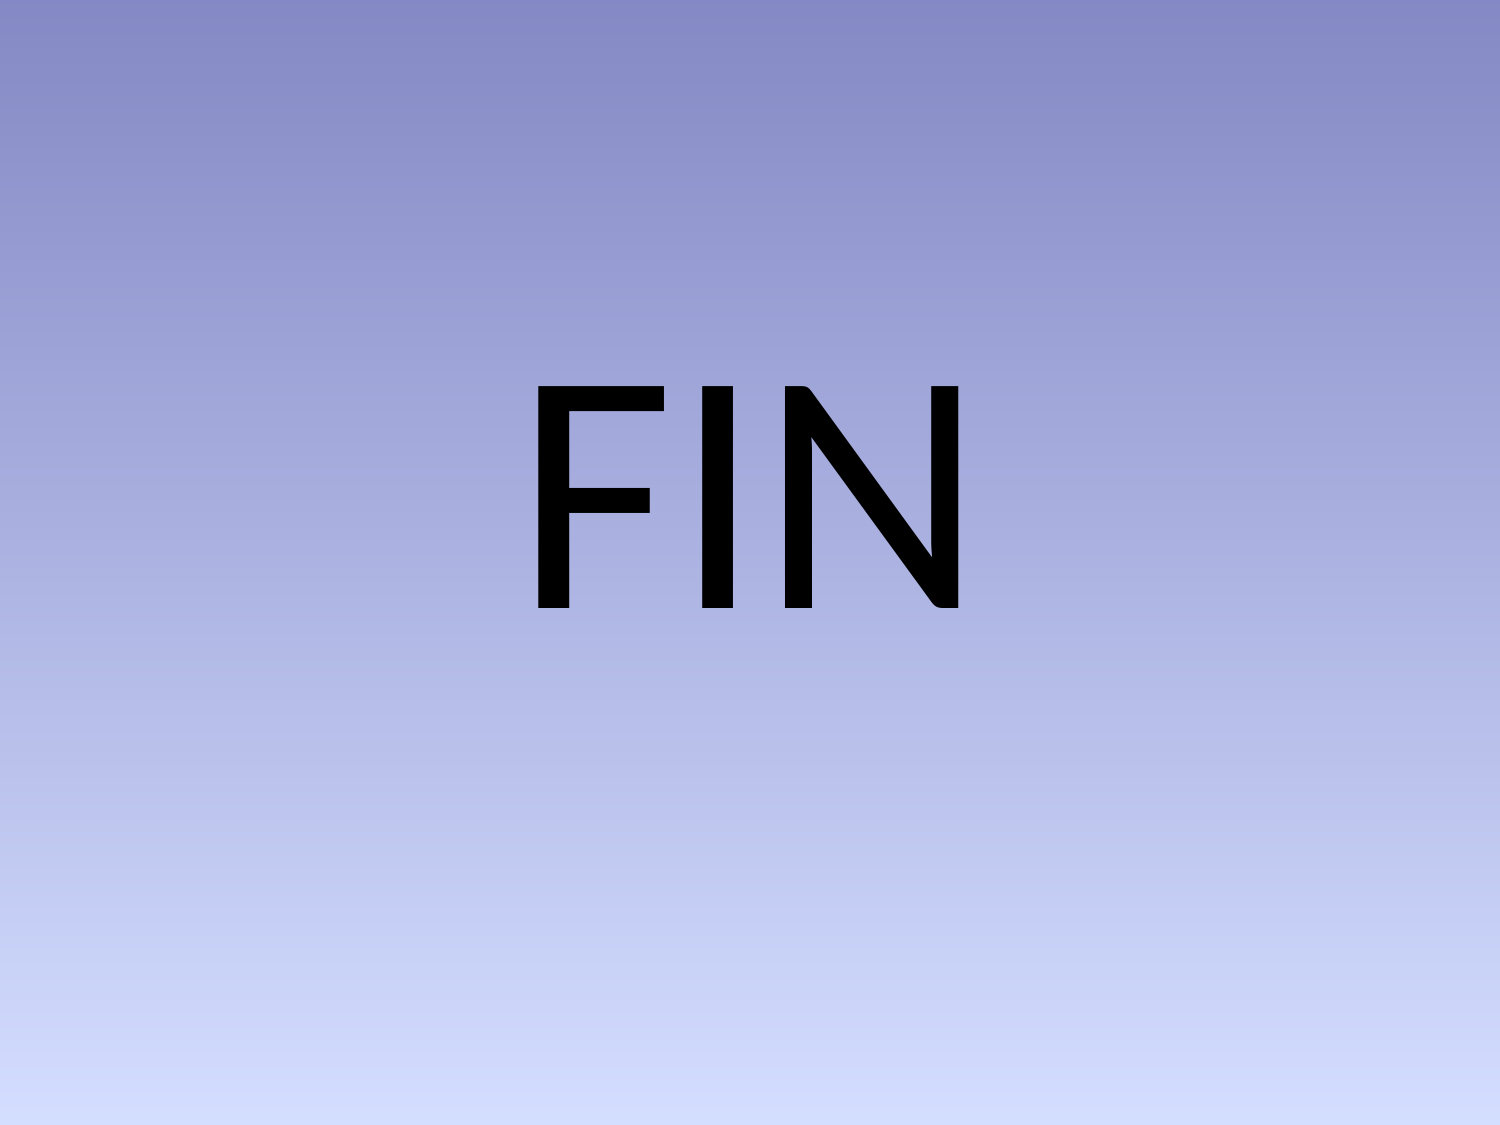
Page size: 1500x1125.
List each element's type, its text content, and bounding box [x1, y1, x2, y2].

title FIN [112, 349, 1388, 591]
